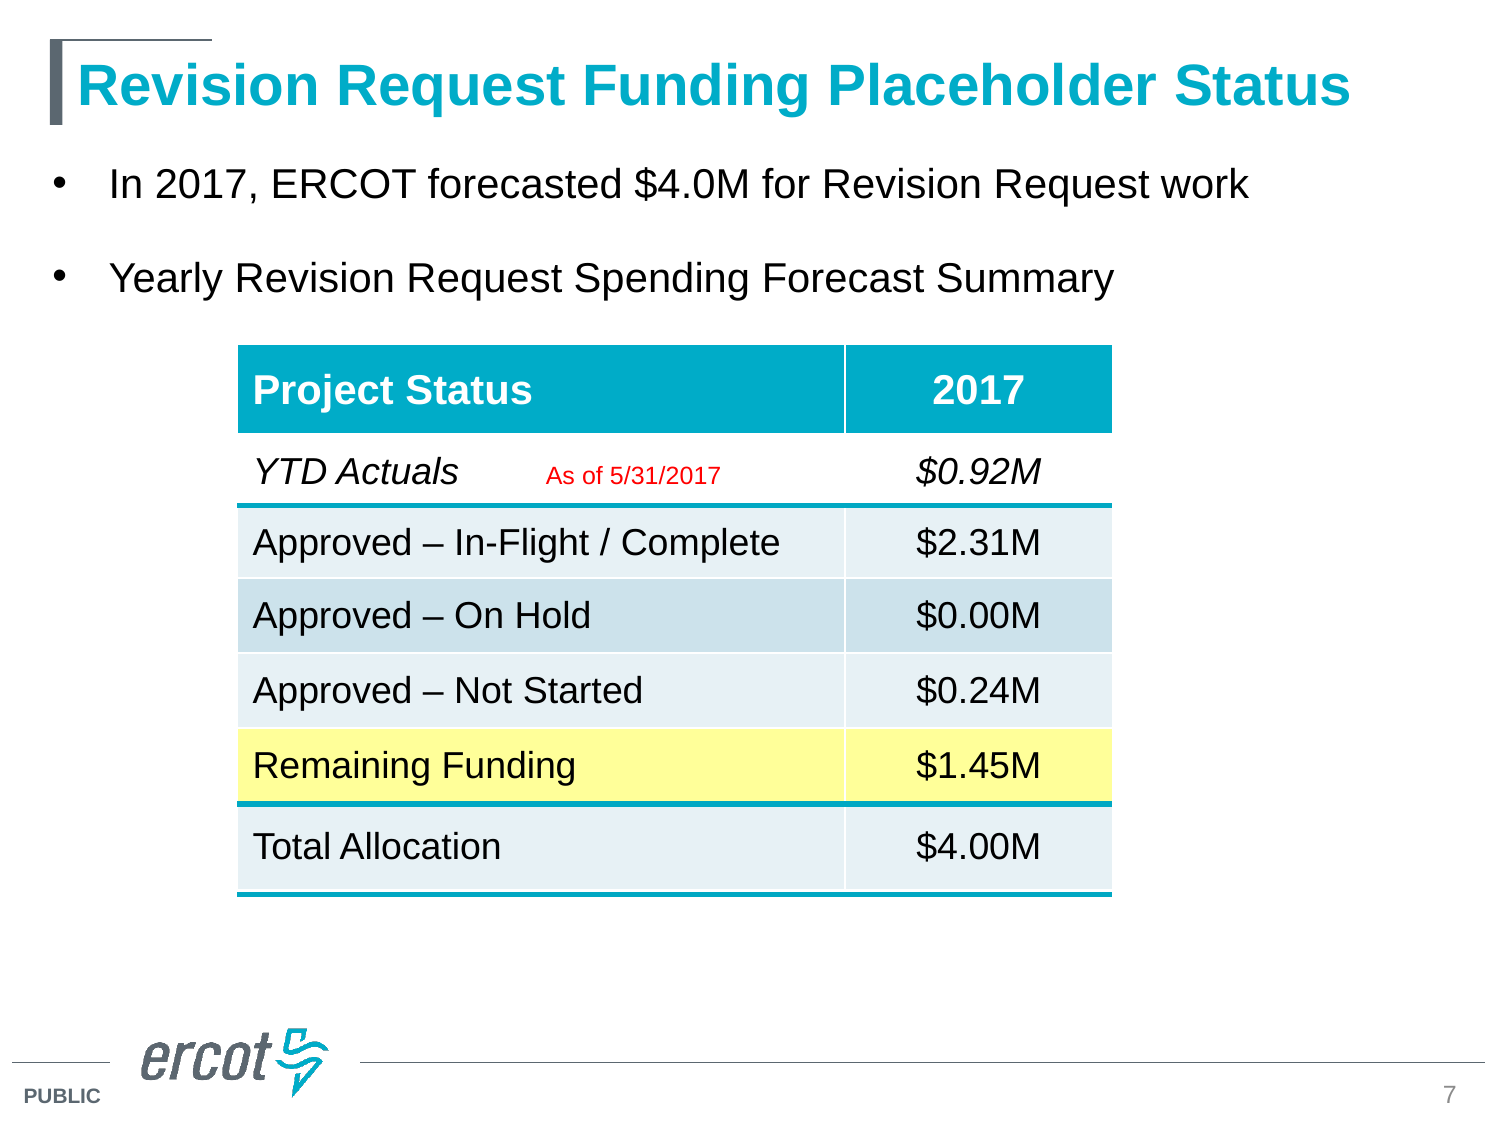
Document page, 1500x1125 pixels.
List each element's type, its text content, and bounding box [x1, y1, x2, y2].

picture [137, 1024, 332, 1100]
table_header 2017 [846, 345, 1112, 433]
text_box As of 5/31/2017 [531, 452, 738, 497]
list In 2017, ERCOT forecasted $4.0M for Revision Request work Yearly Revision Request Spending Forecast Summary [37, 149, 1360, 319]
table_cell $1.45M [846, 729, 1112, 801]
table_cell $0.92M [846, 439, 1112, 503]
table_cell Approved – In-Flight / Complete [238, 513, 844, 577]
table_cell Remaining Funding [238, 729, 844, 801]
table_cell $4.00M [846, 809, 1112, 889]
table_cell Approved – Not Started [238, 654, 844, 727]
table_cell Total Allocation [238, 811, 844, 889]
title Revision Request Funding Placeholder Status [62, 39, 1413, 125]
table_header Project Status [238, 345, 844, 433]
table_cell YTD Actuals [238, 439, 844, 503]
table_cell $0.00M [846, 579, 1112, 652]
table_cell $0.24M [846, 654, 1112, 727]
slide_number 7 [1412, 1076, 1488, 1112]
table_cell Approved – On Hold [238, 579, 844, 652]
table_cell $2.31M [846, 511, 1112, 577]
